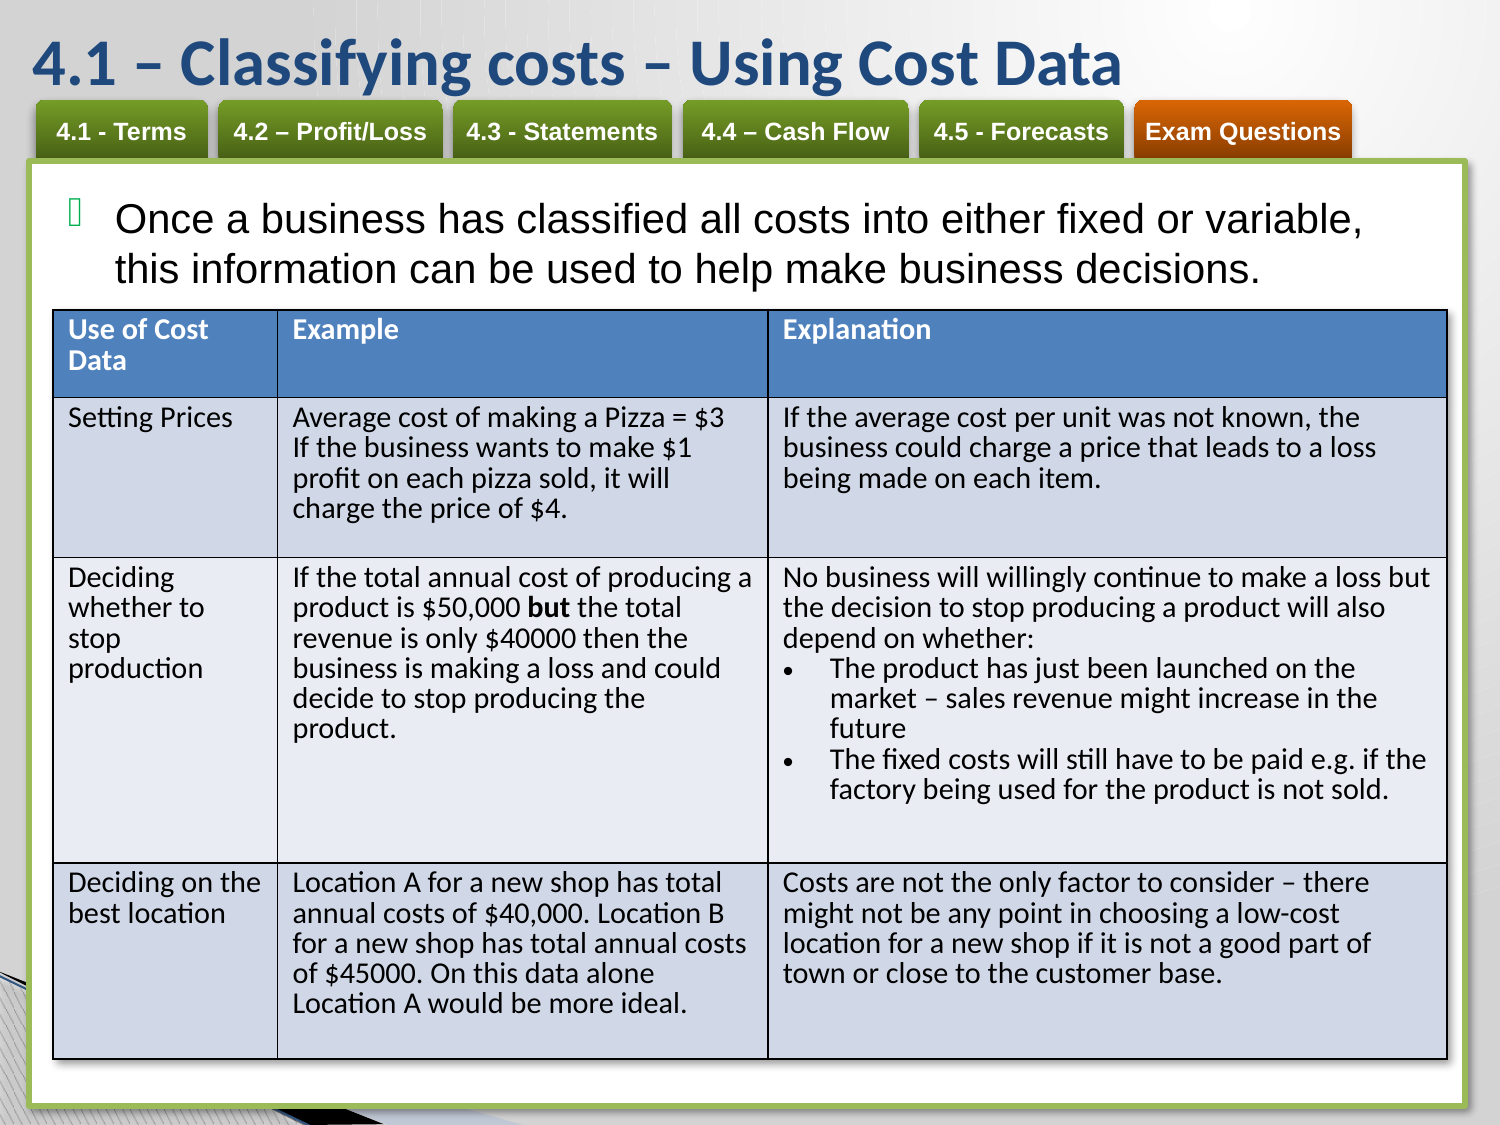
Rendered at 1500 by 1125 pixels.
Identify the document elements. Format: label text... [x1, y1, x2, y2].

table_cell No business will willingly continue to make a loss but the decision to stop producing a product will also depend on whether: The product has just been launched on the market – sales revenue might increase in the future The fixed costs will still have to be paid e.g. if the factory being used for the product is not sold. [769, 558, 1446, 862]
table_cell Deciding whether to stop production [54, 558, 277, 862]
table_header Example [278, 311, 767, 397]
table_cell Costs are not the only factor to consider – there might not be any point in choosing a low-cost location for a new shop if it is not a good part of town or close to the customer base. [769, 864, 1446, 1058]
table_header Explanation [769, 311, 1446, 397]
table_cell If the average cost per unit was not known, the business could charge a price that leads to a loss being made on each item. [769, 398, 1446, 557]
table_cell Deciding on the best location [54, 864, 277, 1058]
picture [281, 1114, 303, 1125]
table_header Use of Cost Data [54, 311, 277, 397]
table_cell If the total annual cost of producing a product is $50,000 but the total revenue is only $40000 then the business is making a loss and could decide to stop producing the product. [278, 558, 767, 862]
title 4.1 – Classifying costs – Using Cost Data [17, 7, 1282, 110]
table_cell Setting Prices [54, 398, 277, 557]
text_box Once a business has classified all costs into either fixed or variable, this information can be used to help make business decisions. [53, 184, 1447, 300]
table_cell Average cost of making a Pizza = $3 If the business wants to make $1 profit on each pizza sold, it will charge the price of $4. [278, 398, 767, 557]
table_cell Location A for a new shop has total annual costs of $40,000. Location B for a new shop has total annual costs of $45000. On this data alone Location A would be more ideal. [278, 864, 767, 1058]
